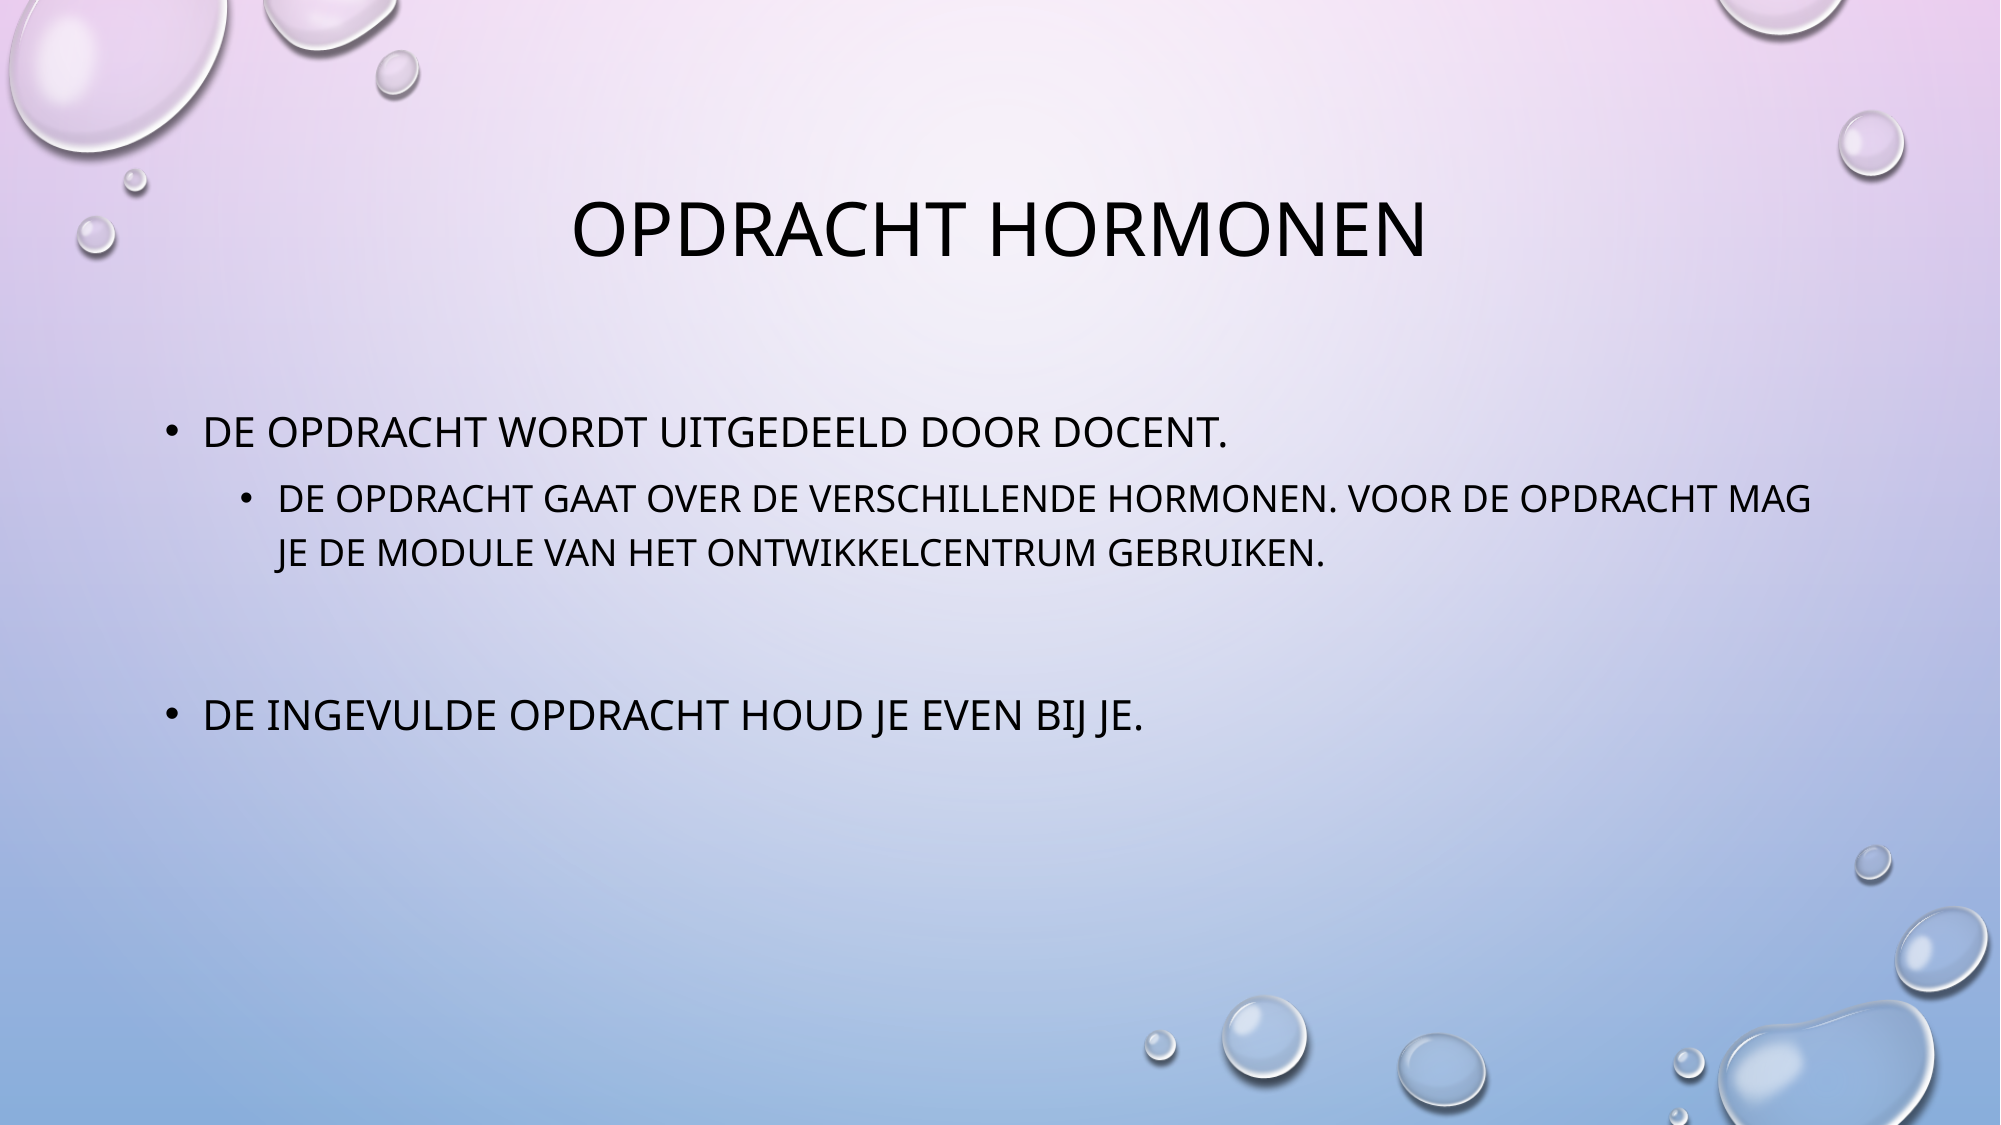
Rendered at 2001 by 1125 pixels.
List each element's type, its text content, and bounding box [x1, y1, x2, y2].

list De opdracht wordt uitgedeeld door docent. De opdracht gaat over de verschillende hormonen. Voor de opdracht mag je de module van het ontwikkelcentrum gebruiken. De ingevulde opdracht houd je even bij je. [149, 388, 1850, 950]
title Opdracht hormonen [149, 101, 1851, 364]
picture [0, 0, 2000, 1125]
